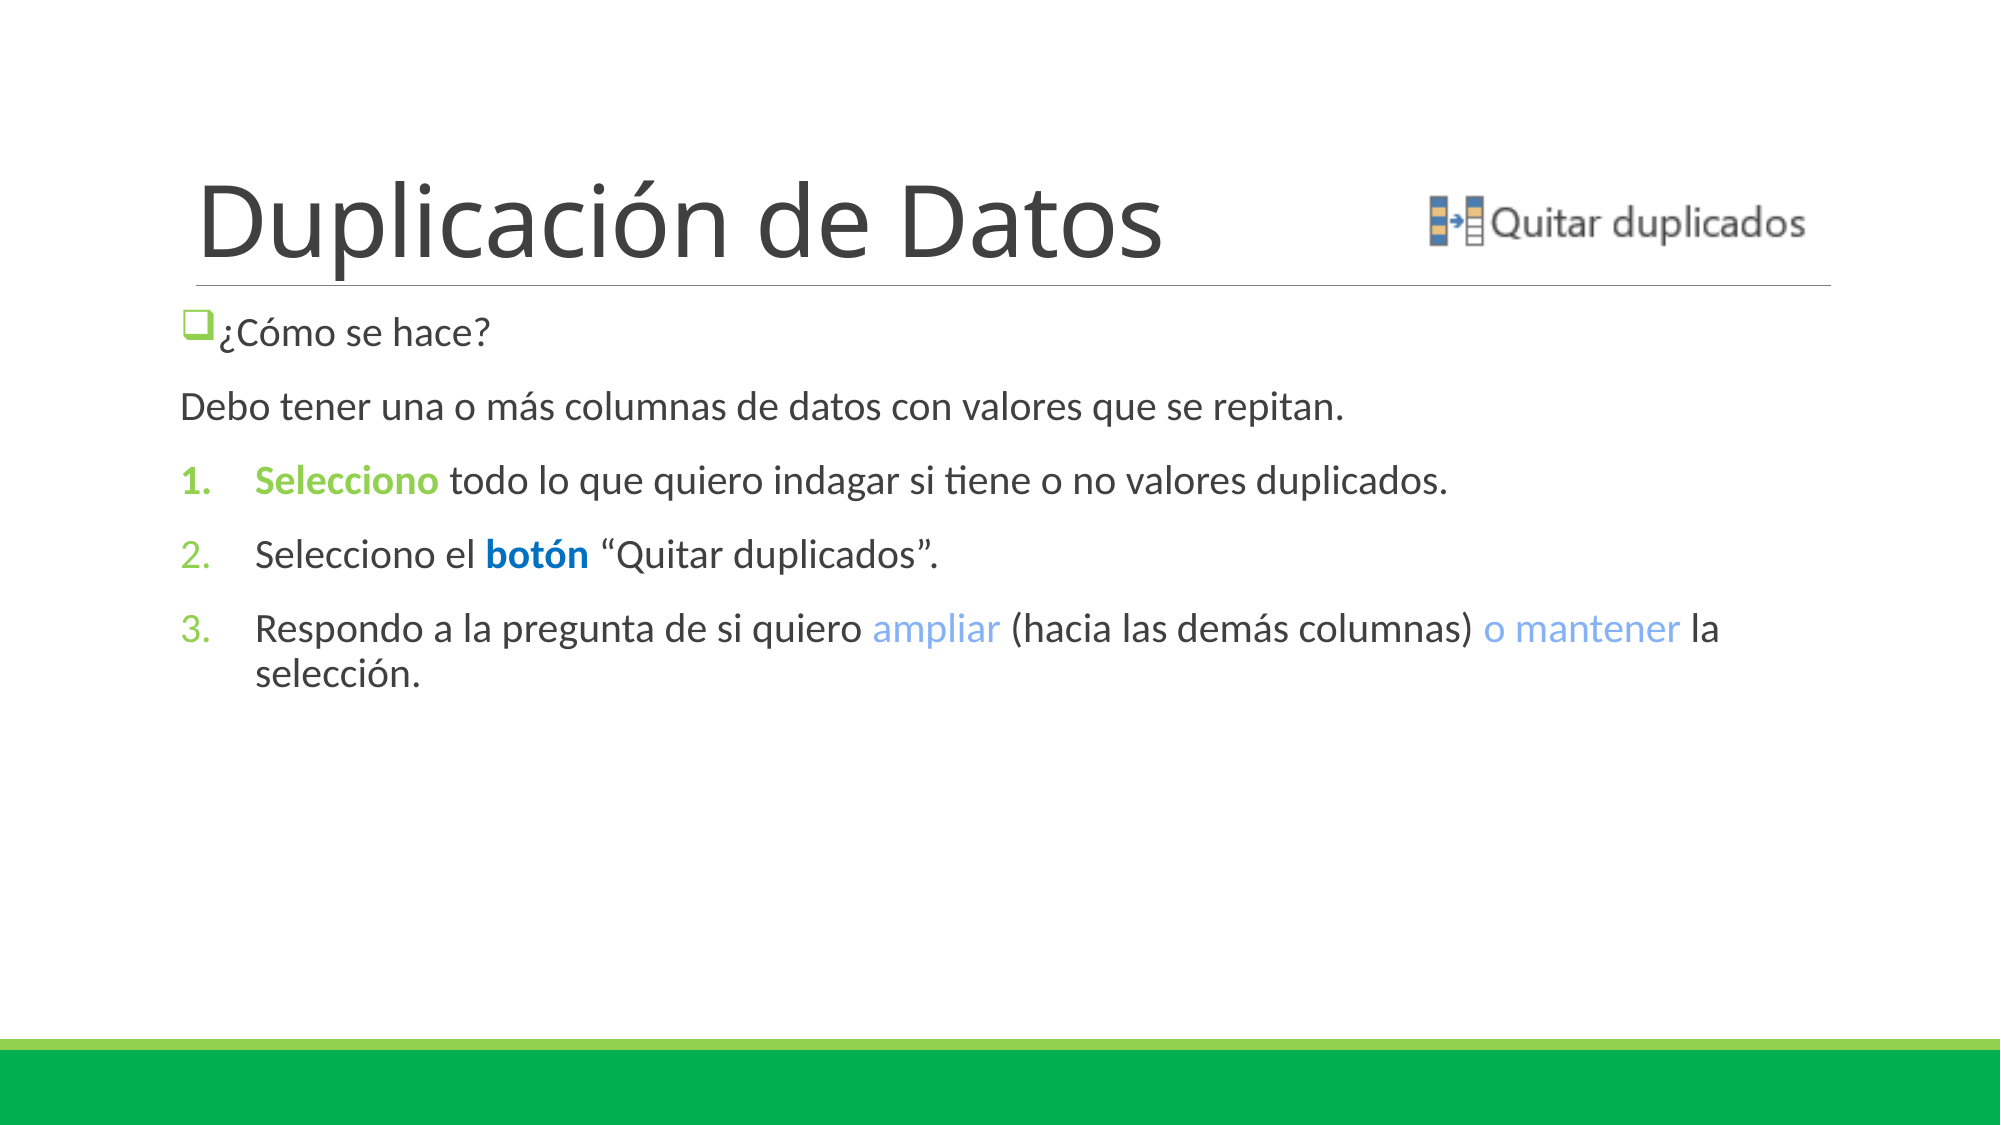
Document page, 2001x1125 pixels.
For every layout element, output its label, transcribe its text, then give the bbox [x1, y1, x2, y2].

picture [1416, 182, 1831, 267]
title Duplicación de Datos [180, 47, 1830, 285]
list ¿Cómo se hace? Debo tener una o más columnas de datos con valores que se repitan. Selecciono todo lo que quiero indagar si tiene o no valores duplicados. Selecciono el botón “Quitar duplicados”. Respondo a la pregunta de si quiero ampliar (hacia las demás columnas) o mantener la selección. [180, 302, 1830, 963]
